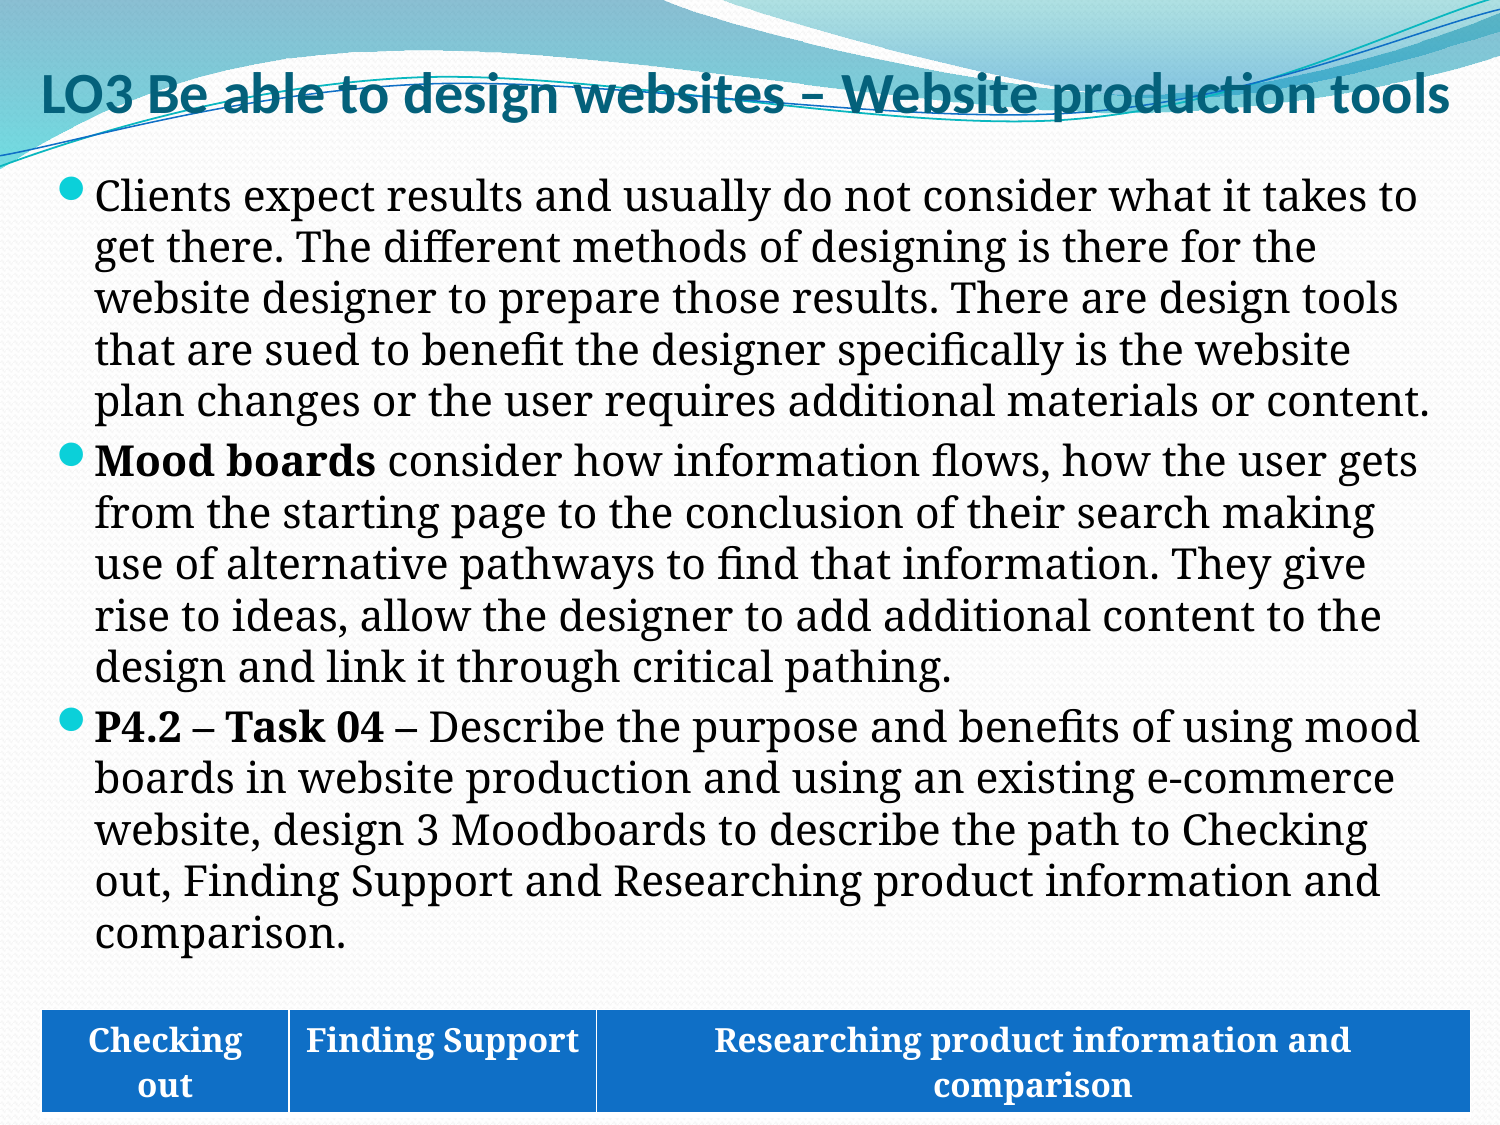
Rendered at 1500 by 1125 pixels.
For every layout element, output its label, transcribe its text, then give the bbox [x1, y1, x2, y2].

title LO3 Be able to design websites – Website production tools [41, 30, 1459, 126]
list Clients expect results and usually do not consider what it takes to get there. The different methods of designing is there for the website designer to prepare those results. There are design tools that are sued to benefit the designer specifically is the website plan changes or the user requires additional materials or content. Mood boards consider how information flows, how the user gets from the starting page to the conclusion of their search making use of alternative pathways to find that information. They give rise to ideas, allow the designer to add additional content to the design and link it through critical pathing. P4.2 – Task 04 – Describe the purpose and benefits of using mood boards in website production and using an existing e-commerce website, design 3 Moodboards to describe the path to Checking out, Finding Support and Researching product information and comparison. [41, 160, 1459, 976]
table_header Checking out [42, 1010, 288, 1112]
table_header Researching product information and comparison [597, 1010, 1470, 1112]
table_header Finding Support [290, 1010, 596, 1112]
